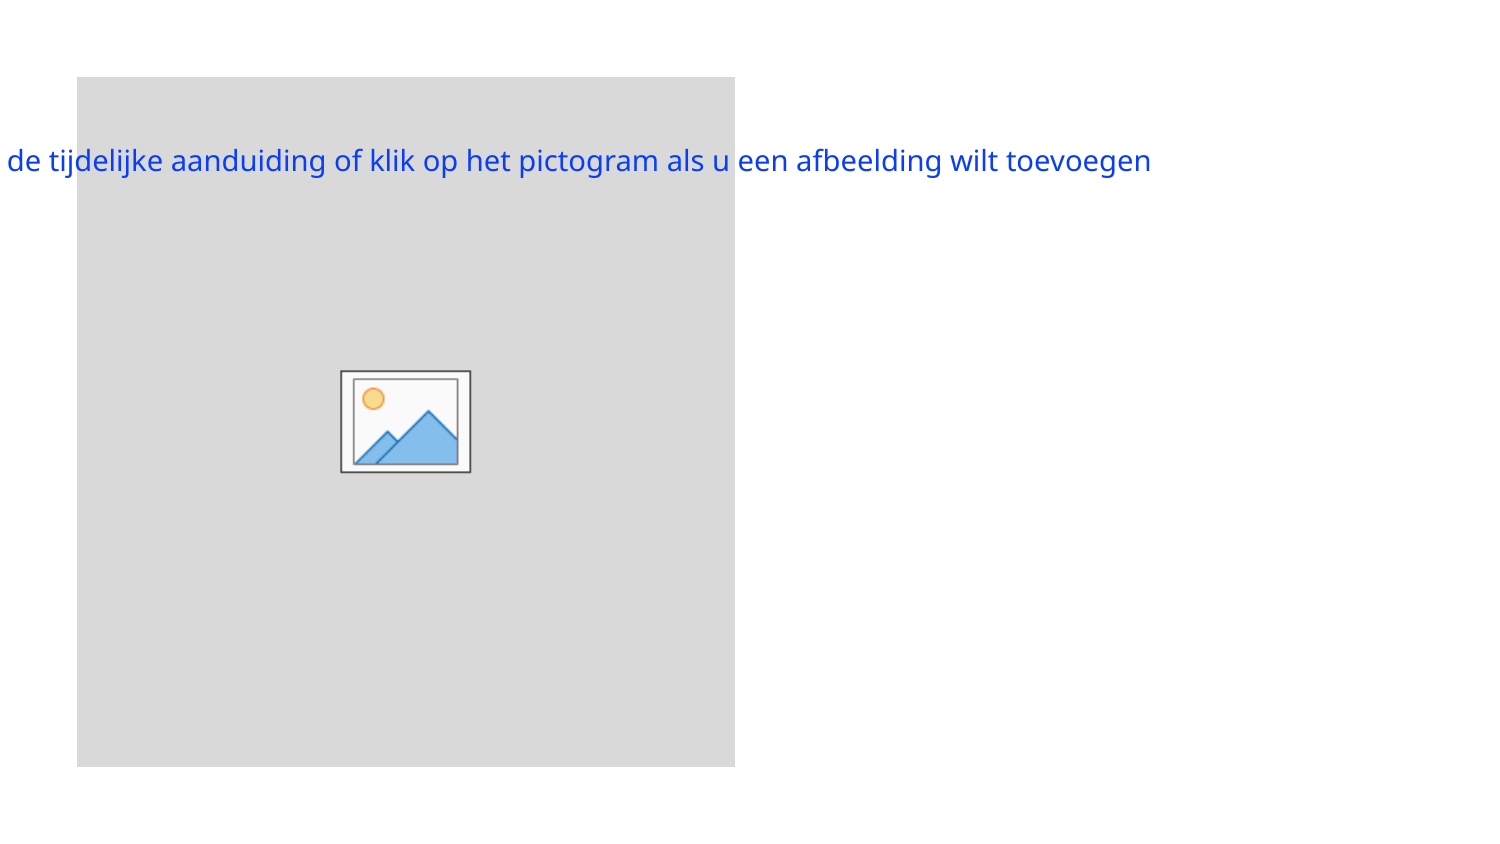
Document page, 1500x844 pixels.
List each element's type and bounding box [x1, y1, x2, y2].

picture [76, 76, 736, 768]
